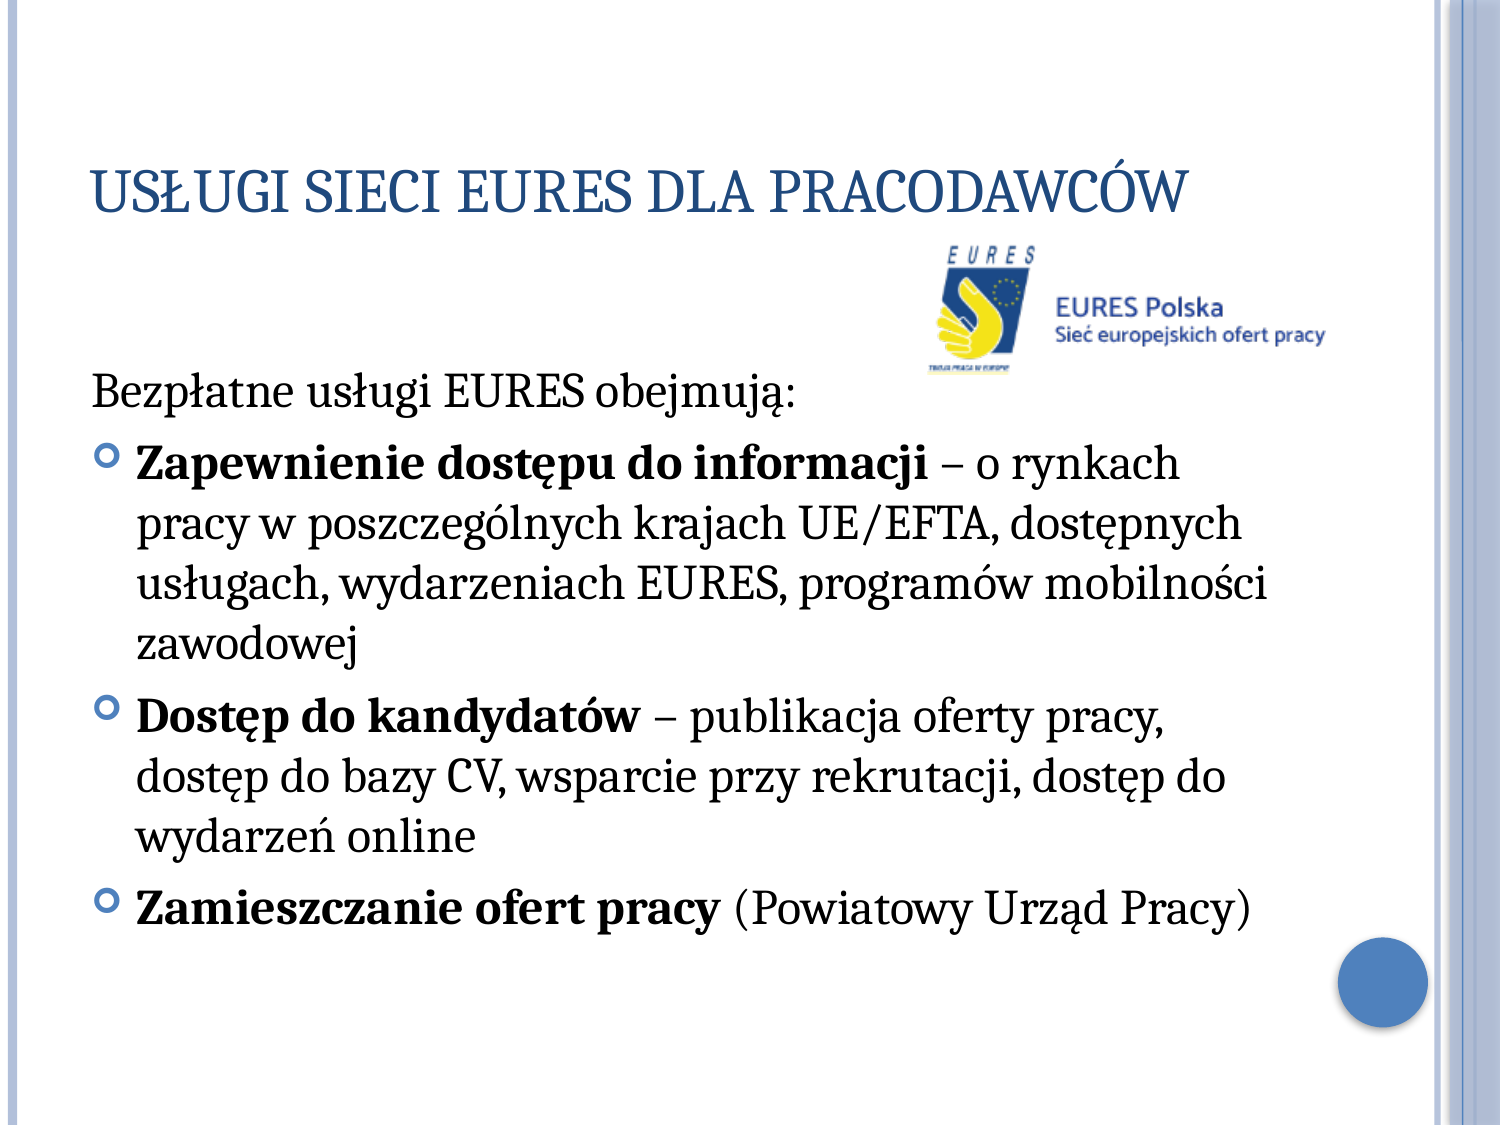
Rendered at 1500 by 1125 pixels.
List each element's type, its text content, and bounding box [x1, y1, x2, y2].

list Bezpłatne usługi EURES obejmują: Zapewnienie dostępu do informacji – o rynkach pracy w poszczególnych krajach UE/EFTA, dostępnych usługach, wydarzeniach EURES, programów mobilności zawodowej Dostęp do kandydatów – publikacja oferty pracy, dostęp do bazy CV, wsparcie przy rekrutacji, dostęp do wydarzeń online Zamieszczanie ofert pracy (Powiatowy Urząd Pracy) [76, 349, 1302, 1052]
title Usługi sieci EURES dla Pracodawców [75, 45, 1300, 233]
picture [926, 243, 1327, 376]
